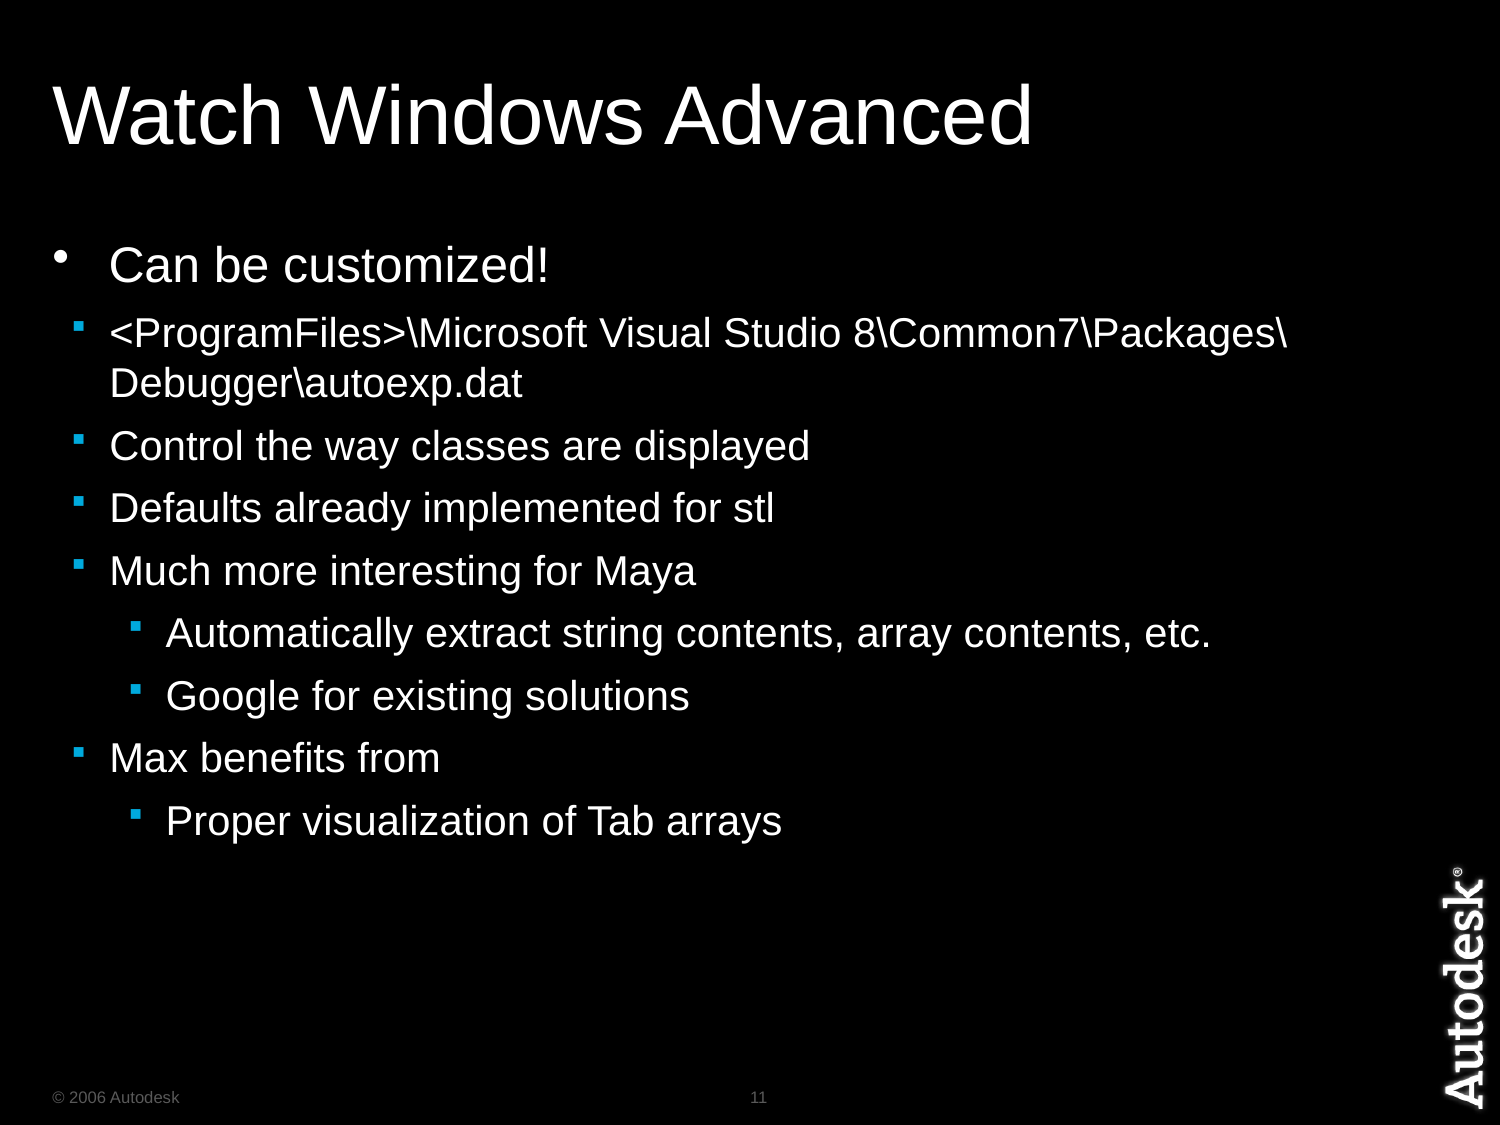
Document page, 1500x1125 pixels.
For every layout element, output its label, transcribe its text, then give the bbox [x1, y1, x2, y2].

list Can be customized! <ProgramFiles>\Microsoft Visual Studio 8\Common7\Packages\Debugger\autoexp.dat Control the way classes are displayed Defaults already implemented for stl Much more interesting for Maya Automatically extract string contents, array contents, etc. Google for existing solutions Max benefits from Proper visualization of Tab arrays [52, 231, 1401, 1073]
title Watch Windows Advanced [52, 22, 1401, 211]
picture [1402, 0, 1500, 1125]
